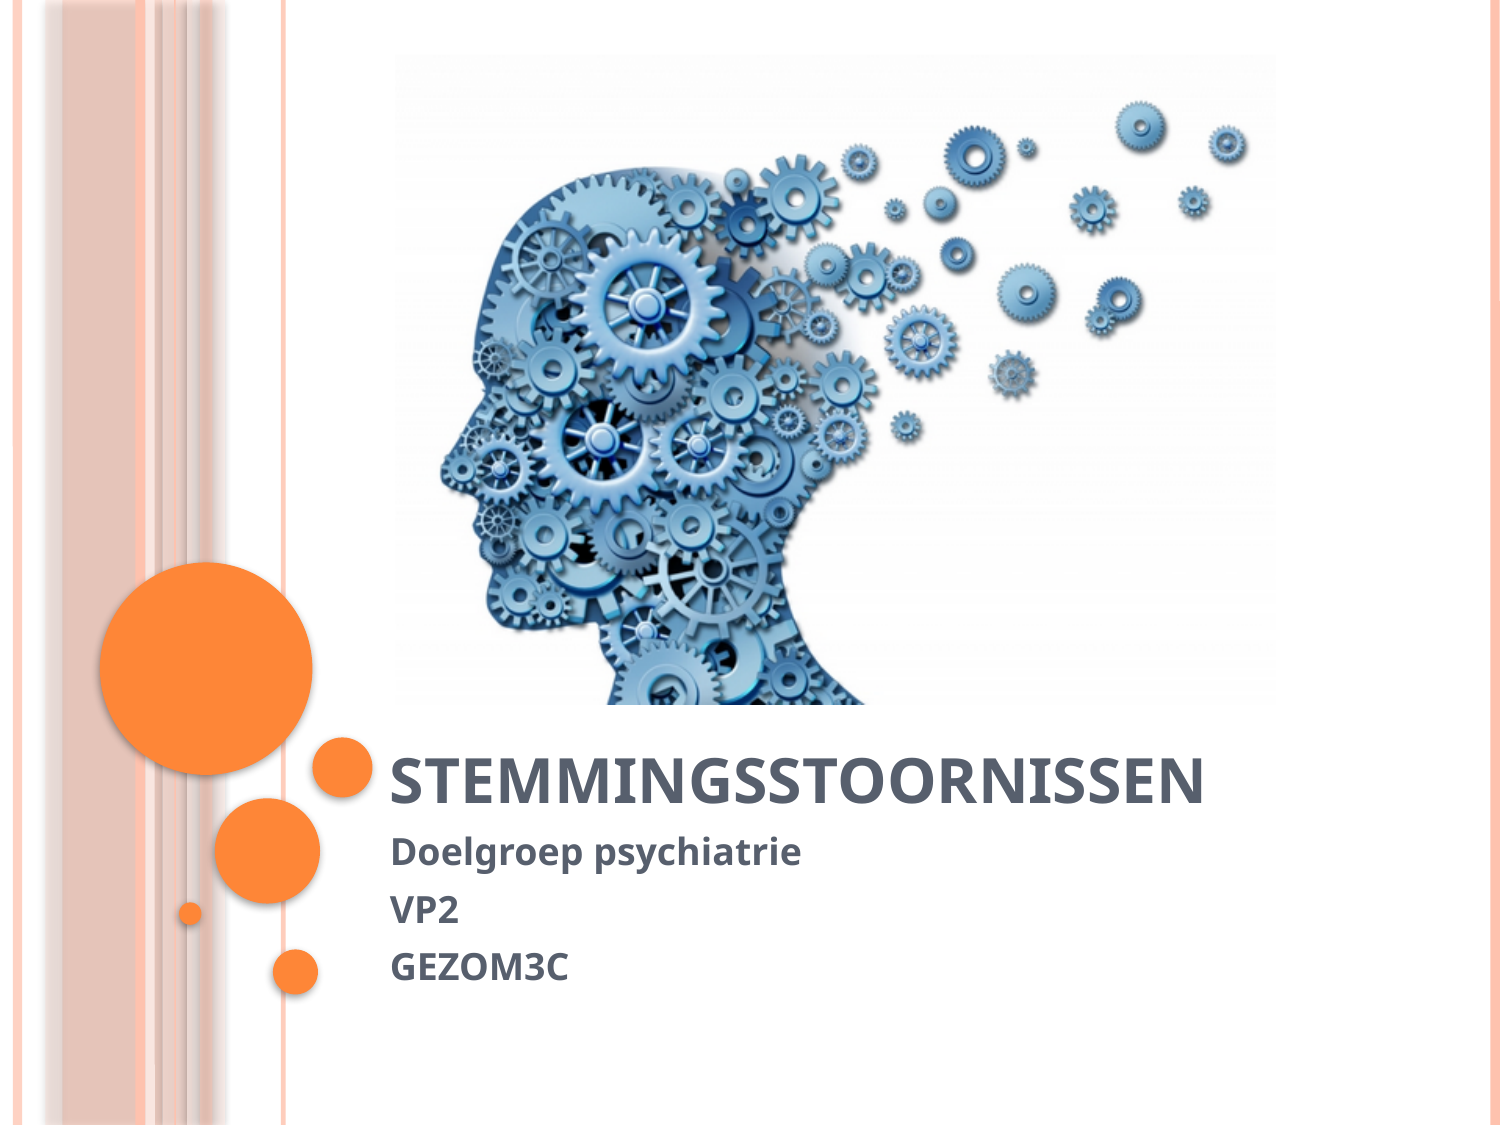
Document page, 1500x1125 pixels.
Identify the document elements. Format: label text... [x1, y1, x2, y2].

subtitle Doelgroep psychiatrie VP2 GEZOM3C [375, 820, 1388, 1046]
title Stemmingsstoornissen [375, 512, 1388, 820]
picture [395, 54, 1276, 706]
